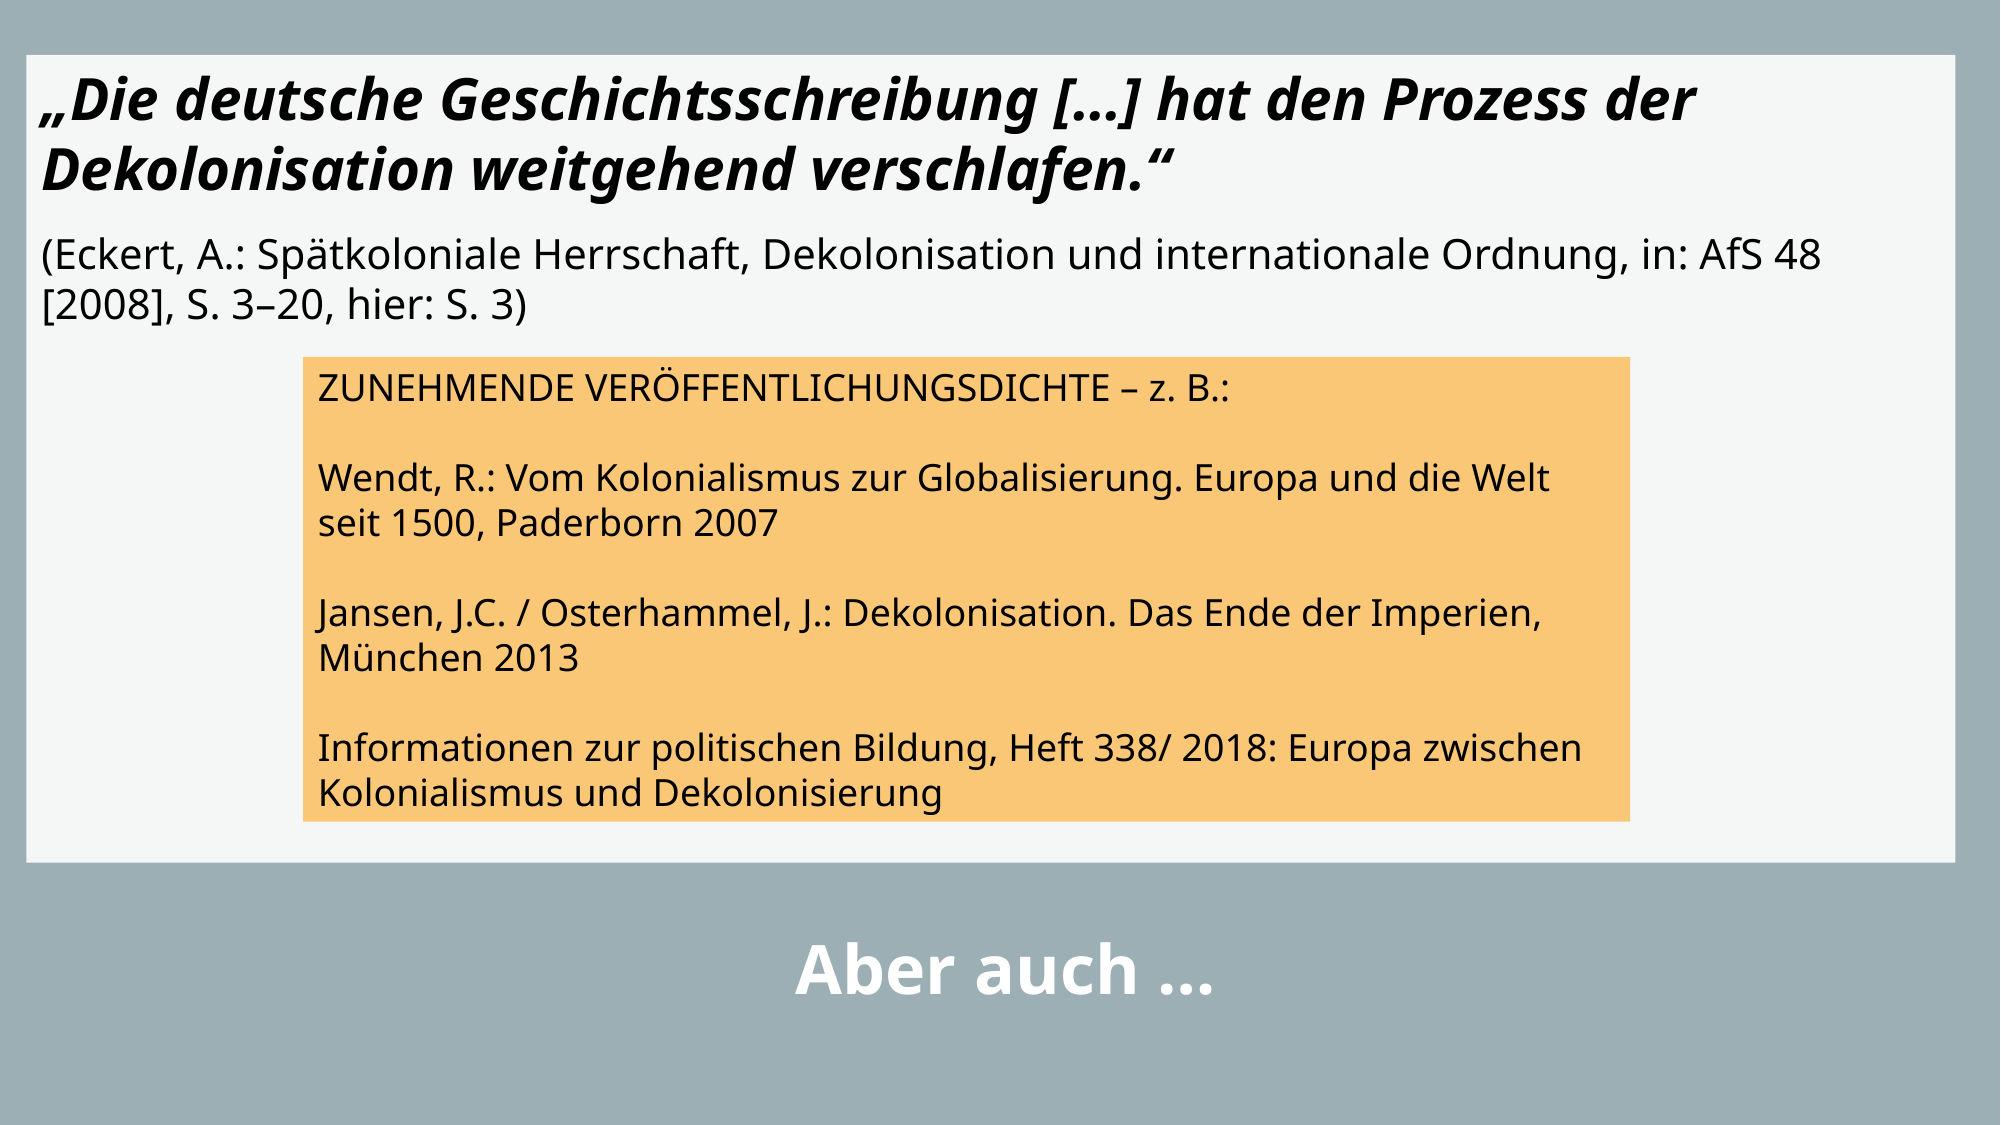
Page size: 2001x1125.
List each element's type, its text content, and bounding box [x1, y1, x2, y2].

subtitle Aber auch … [164, 919, 1847, 1017]
text_box ZUNEHMENDE VERÖFFENTLICHUNGSDICHTE – z. B.: Wendt, R.: Vom Kolonialismus zur Globalisierung. Europa und die Welt seit 1500, Paderborn 2007 Jansen, J.C. / Osterhammel, J.: Dekolonisation. Das Ende der Imperien, München 2013 Informationen zur politischen Bildung, Heft 338/ 2018: Europa zwischen Kolonialismus und Dekolonisierung [303, 356, 1631, 822]
text_box „Die deutsche Geschichtsschreibung […] hat den Prozess der Dekolonisation weitgehend verschlafen.“ (Eckert, A.: Spätkoloniale Herrschaft, Dekolonisation und internationale Ordnung, in: AfS 48 [2008], S. 3–20, hier: S. 3) [26, 54, 1956, 863]
